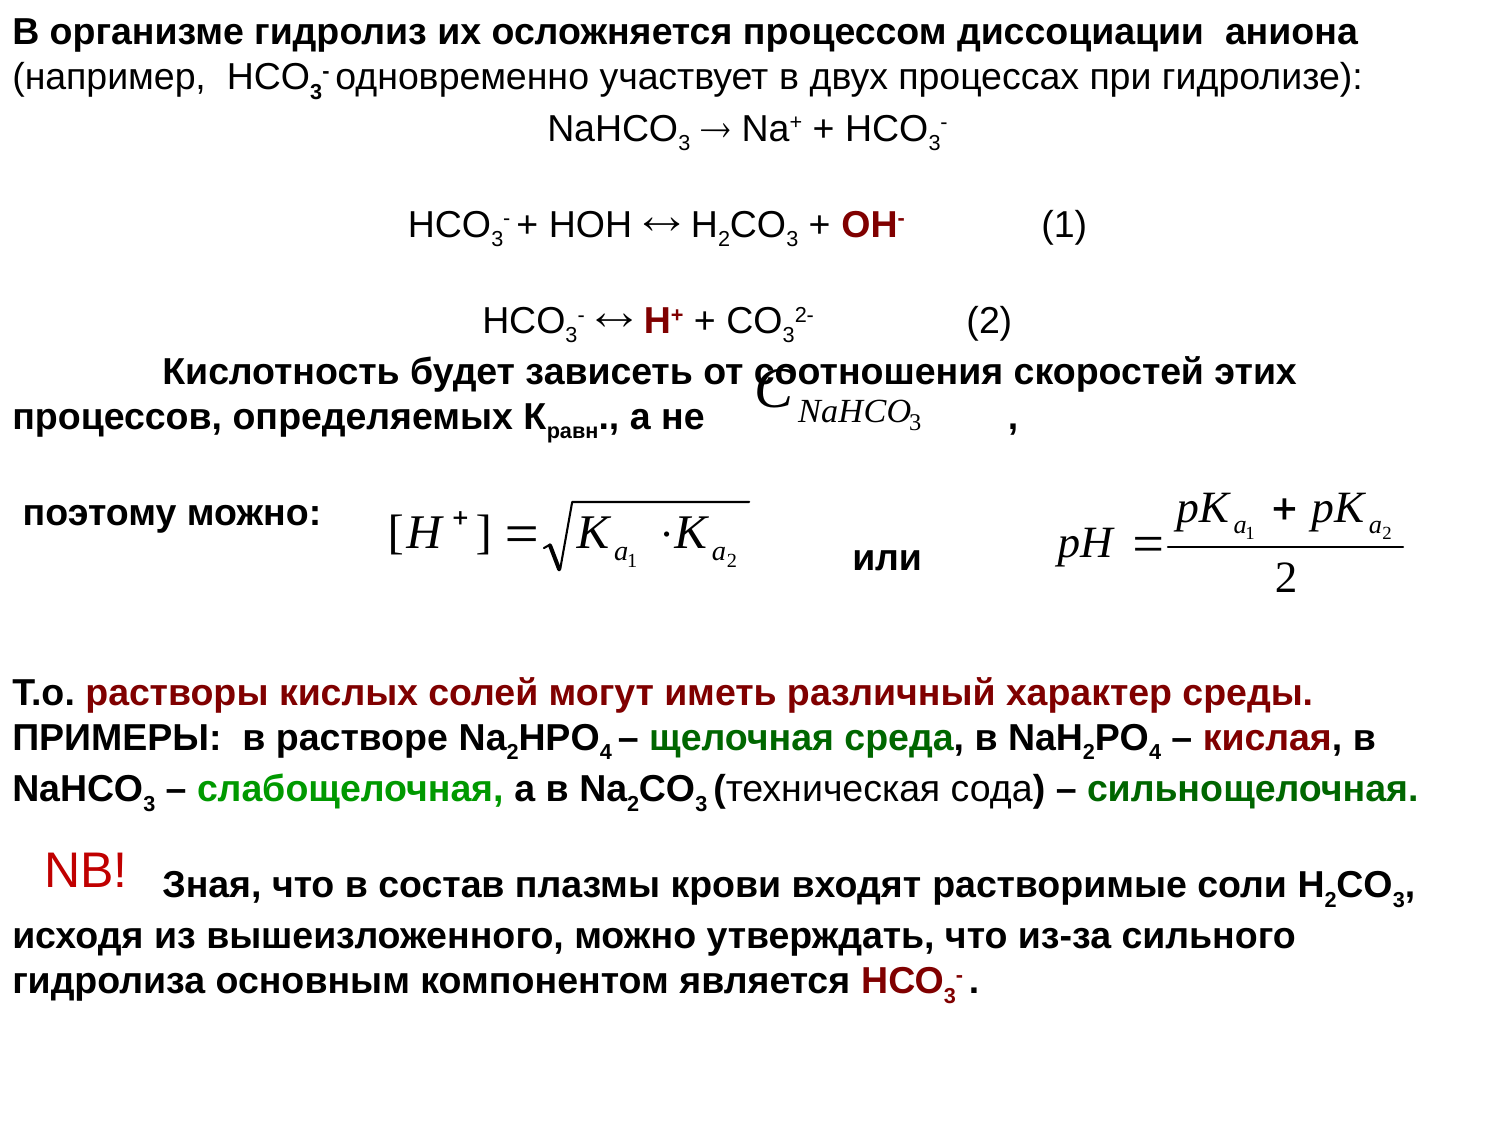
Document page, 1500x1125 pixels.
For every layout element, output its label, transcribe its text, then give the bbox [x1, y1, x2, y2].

text_box В организме гидролиз их осложняется процессом диссоциации аниона (например, HCO3- одновременно участвует в двух процессах при гидролизе): NaHCO3  Na+ + HCO3- HCO3- + HOH  H2CO3 + OH- (1) HCO3-  Н+ + CO32- (2) Кислотность будет зависеть от соотношения скоростей этих процессов, определяемых Кравн., а не , поэтому можно: или Т.о. растворы кислых солей могут иметь различный характер среды. ПРИМЕРЫ: в растворе Na2HPO4 – щелочная среда, в NaH2PO4 – кислая, в NaHCO3 – слабощелочная, а в Na2CO3 (техническая сода) – сильнощелочная. Зная, что в состав плазмы крови входят растворимые соли H2CO3, исходя из вышеизложенного, можно утверждать, что из-за сильного гидролиза основным компонентом является НСО3- . [0, 528, 1498, 1060]
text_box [747, 349, 934, 442]
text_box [383, 491, 760, 581]
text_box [1045, 479, 1414, 603]
text_box В организме гидролиз их осложняется процессом диссоциации аниона (например, HCO3- одновременно участвует в двух процессах при гидролизе): NaHCO3  Na+ + HCO3- HCO3- + HOH  H2CO3 + OH- (1) HCO3-  Н+ + CO32- (2) Кислотность будет зависеть от соотношения скоростей этих процессов, определяемых Кравн., а не , поэтому можно: или Т.о. растворы кислых солей могут иметь различный характер среды. ПРИМЕРЫ: в растворе Na2HPO4 – щелочная среда, в NaH2PO4 – кислая, в NaHCO3 – слабощелочная, а в Na2CO3 (техническая сода) – сильнощелочная. Зная, что в состав плазмы крови входят растворимые соли H2CO3, исходя из вышеизложенного, можно утверждать, что из-за сильного гидролиза основным компонентом является НСО3- . [0, 1, 1498, 527]
text_box NB! [30, 829, 144, 905]
